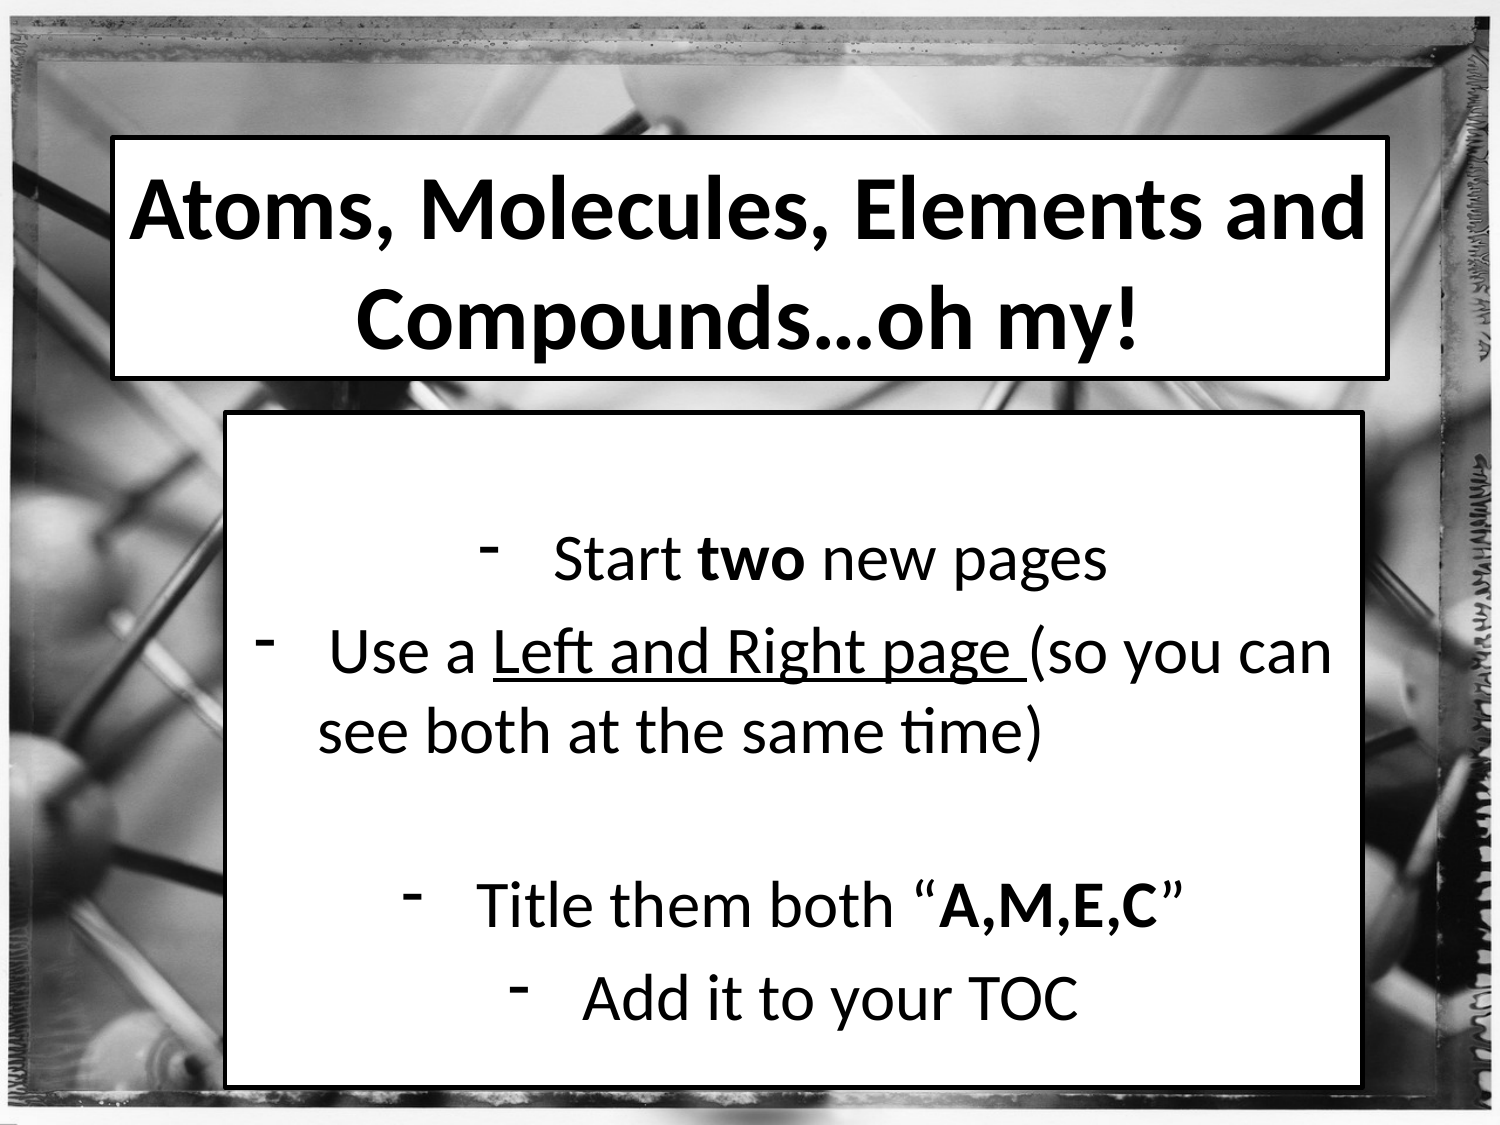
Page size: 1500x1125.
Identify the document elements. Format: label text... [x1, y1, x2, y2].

picture [0, 0, 1500, 1125]
subtitle Start two new pages Use a Left and Right page (so you can see both at the same time) Title them both “A,M,E,C” Add it to your TOC [223, 410, 1365, 1090]
title Atoms, Molecules, Elements and Compounds…oh my! [110, 135, 1390, 381]
